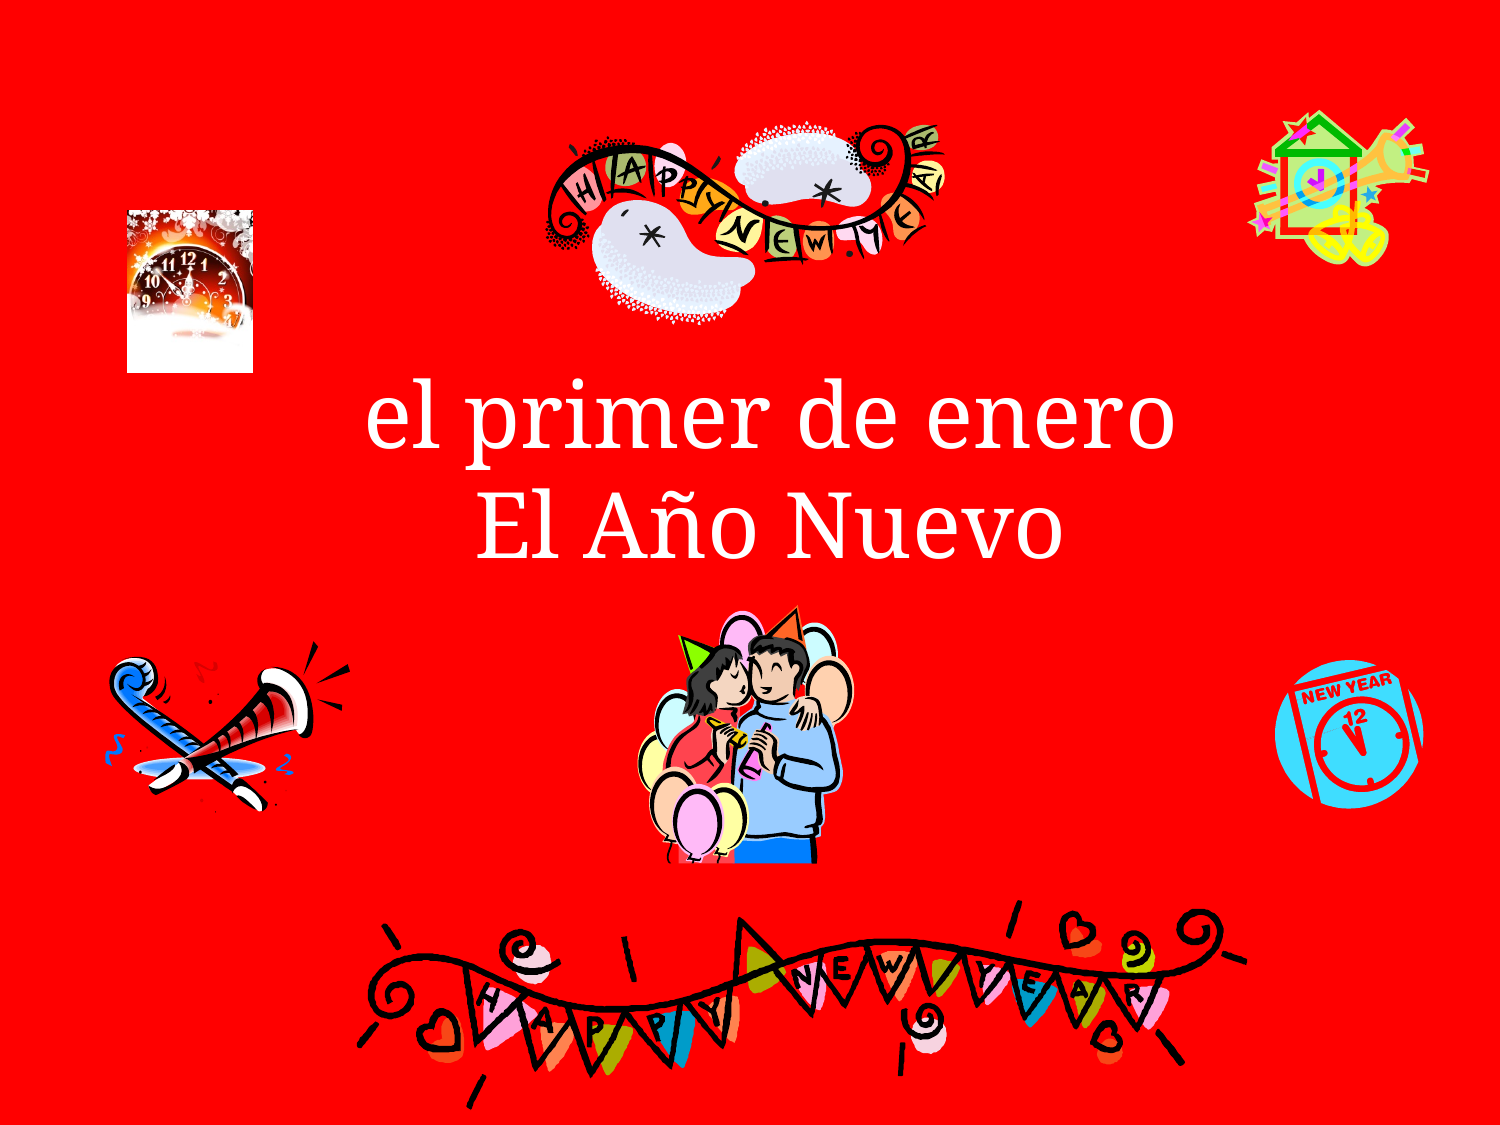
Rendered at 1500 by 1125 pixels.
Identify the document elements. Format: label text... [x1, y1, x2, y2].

picture [637, 604, 855, 864]
picture [104, 640, 351, 813]
picture [1274, 659, 1424, 809]
picture [543, 117, 948, 329]
picture [1246, 106, 1433, 270]
title el primer de enero El Año Nuevo [208, 372, 1334, 561]
picture [356, 899, 1248, 1111]
picture [126, 210, 253, 374]
